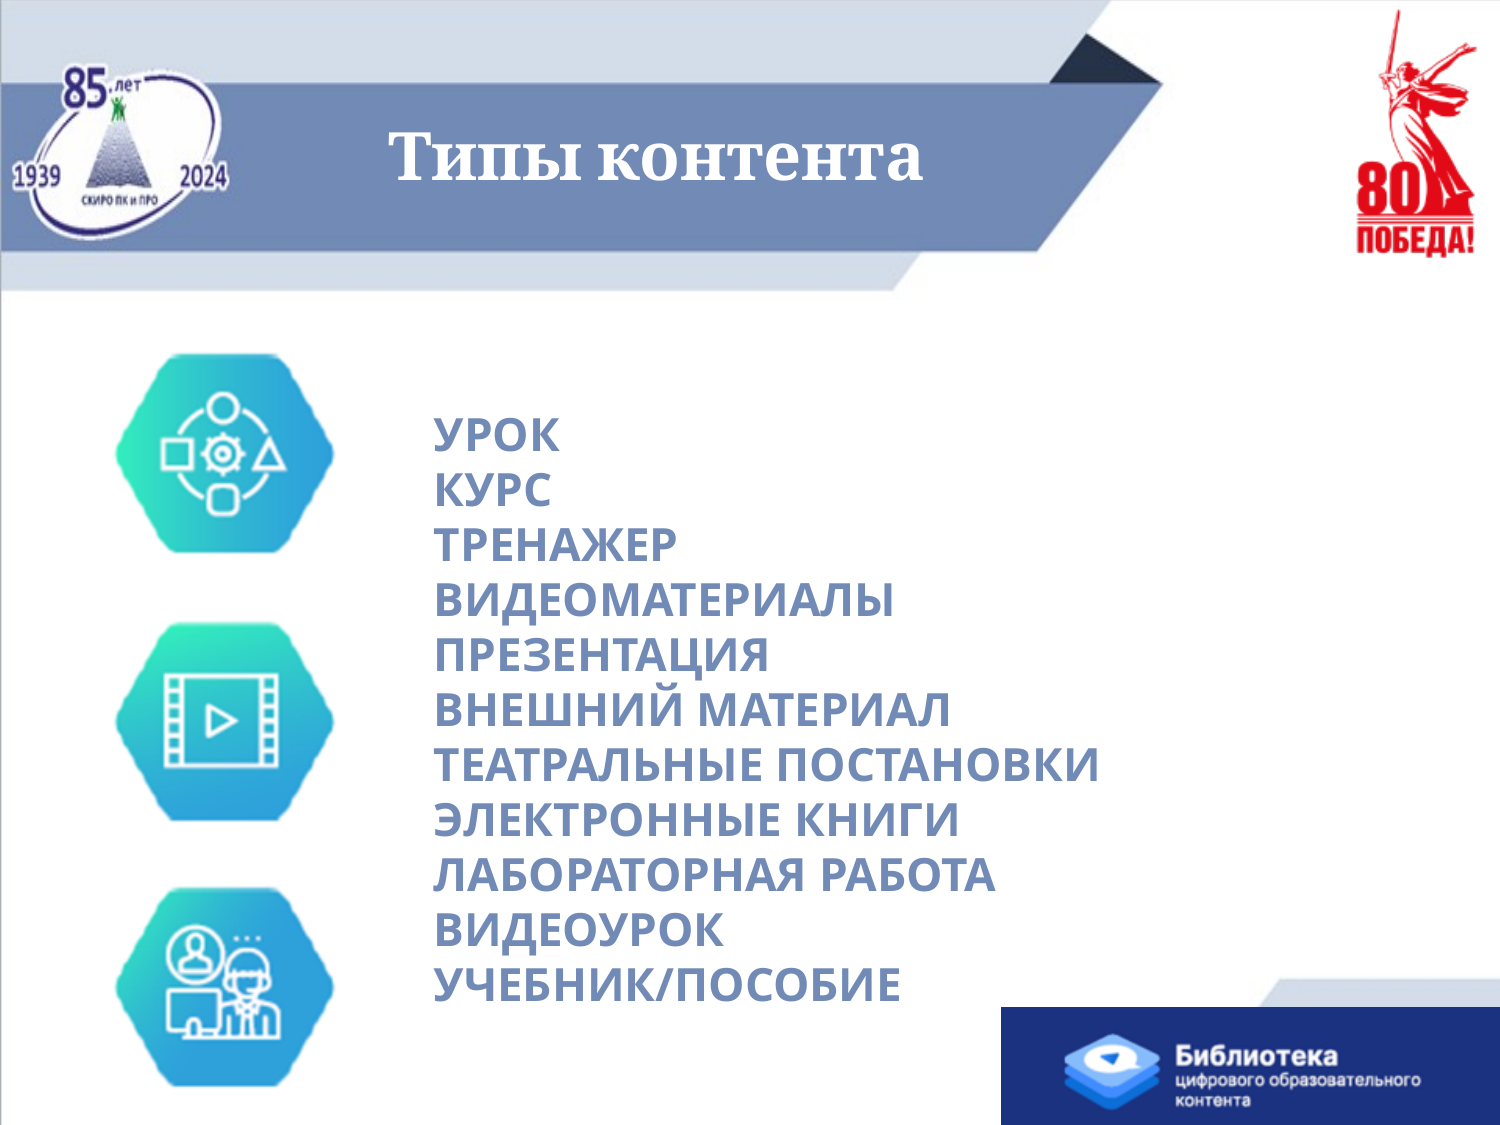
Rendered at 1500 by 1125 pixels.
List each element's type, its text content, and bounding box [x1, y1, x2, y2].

picture [0, 0, 1500, 1125]
text_box УРОК КУРС ТРЕНАЖЕР ВИДЕОМАТЕРИАЛЫ ПРЕЗЕНТАЦИЯ ВНЕШНИЙ МАТЕРИАЛ ТЕАТРАЛЬНЫЕ ПОСТАНОВКИ ЭЛЕКТРОННЫЕ КНИГИ ЛАБОРАТОРНАЯ РАБОТА ВИДЕОУРОК УЧЕБНИК/ПОСОБИЕ [419, 398, 1142, 1019]
title Типы контента [242, 90, 1073, 219]
